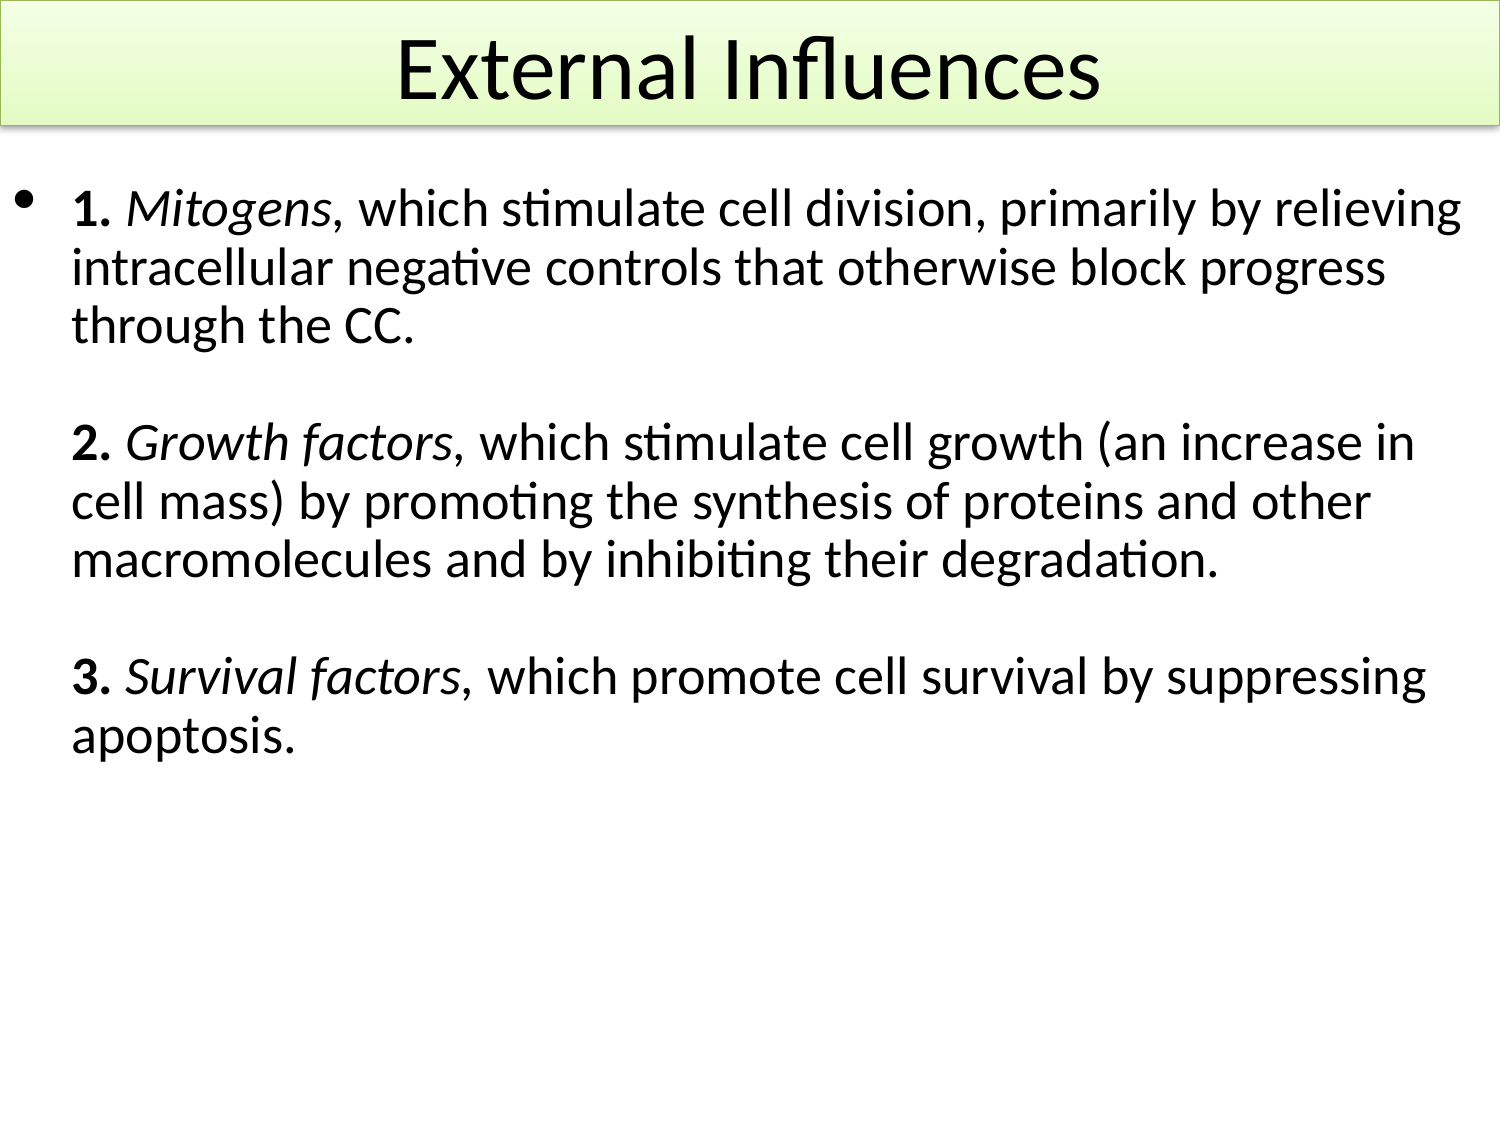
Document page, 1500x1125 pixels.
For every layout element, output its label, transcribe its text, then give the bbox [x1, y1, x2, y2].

title External Influences [0, 0, 1500, 126]
list 1. Mitogens, which stimulate cell division, primarily by relieving intracellular negative controls that otherwise block progress through the CC. 2. Growth factors, which stimulate cell growth (an increase in cell mass) by promoting the synthesis of proteins and other macromolecules and by inhibiting their degradation. 3. Survival factors, which promote cell survival by suppressing apoptosis. [0, 172, 1500, 1005]
